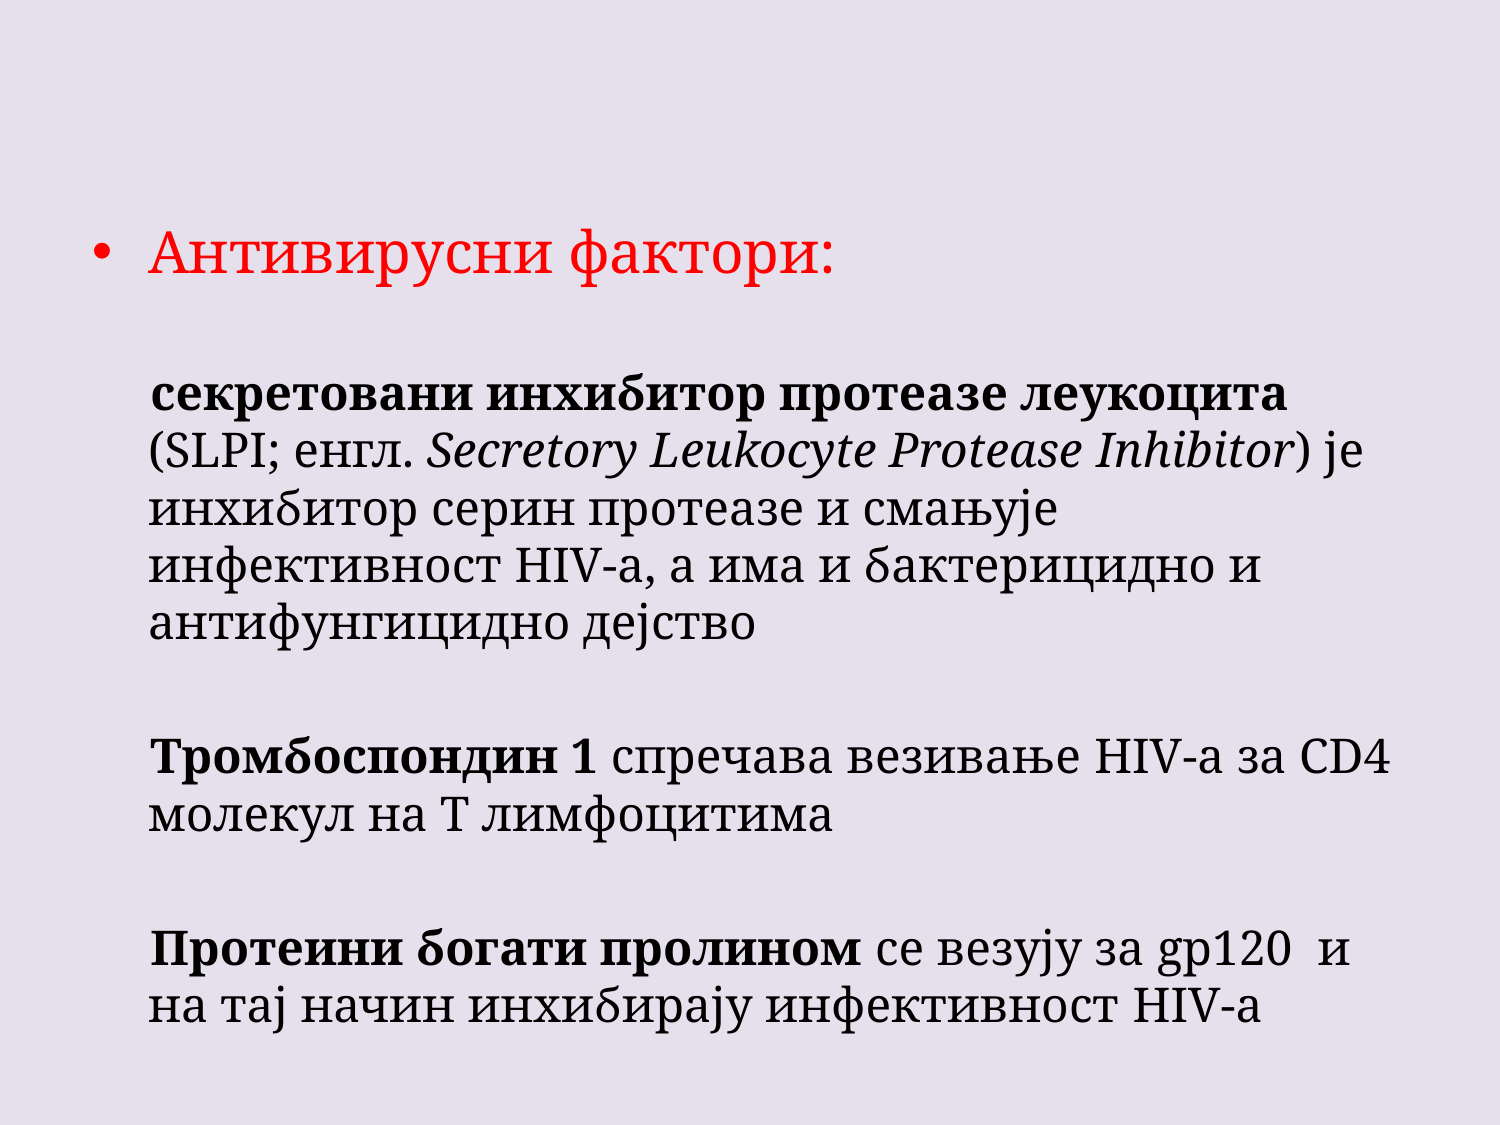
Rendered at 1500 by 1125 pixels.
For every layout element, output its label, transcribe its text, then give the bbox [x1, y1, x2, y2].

list Антивирусни фактори: секретовани инхибитор протеазе леукоцита (SLPI; енгл. Secretory Leukocyte Protease Inhibitor) је инхибитор серин протеазе и смањује инфективност HIV-а, а има и бактерицидно и антифунгицидно дејство Тромбоспондин 1 спречава везивање HIV-а за CD4 молекул на Т лимфоцитима Протеини богати пролином се везују за gp120 и на тај начин инхибирају инфективност HIV-а [76, 207, 1428, 776]
